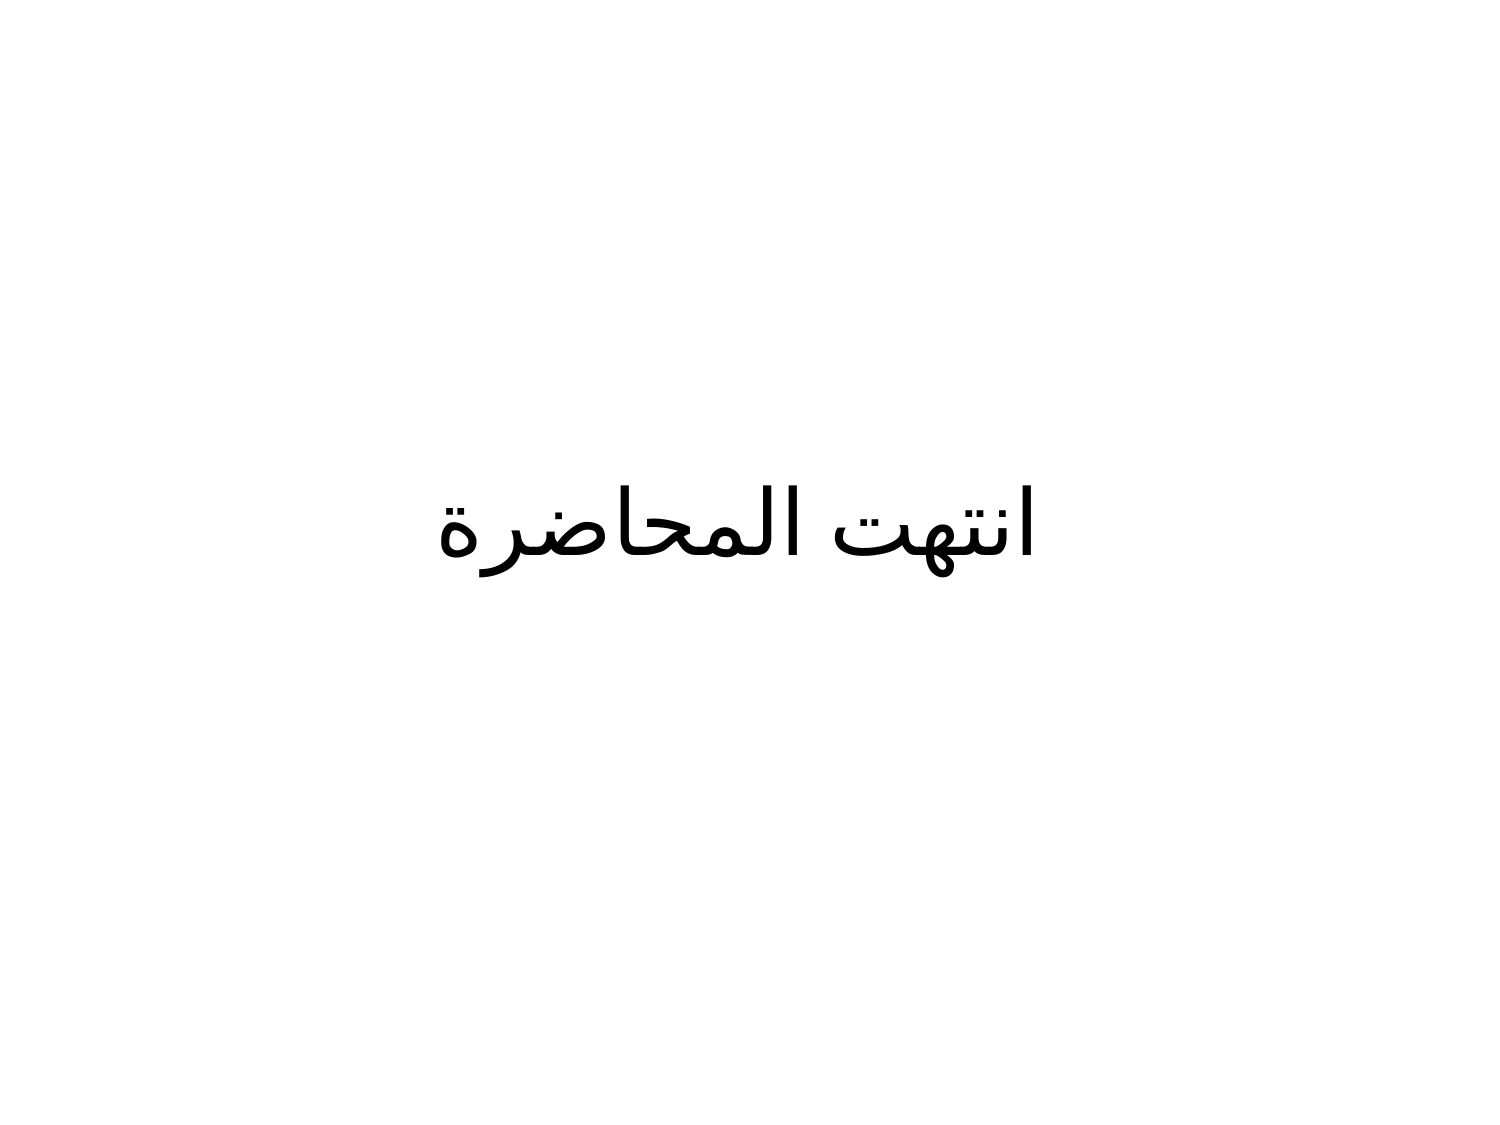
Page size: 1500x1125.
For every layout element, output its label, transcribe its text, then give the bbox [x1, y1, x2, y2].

title انتهت المحاضرة [75, 425, 1425, 613]
